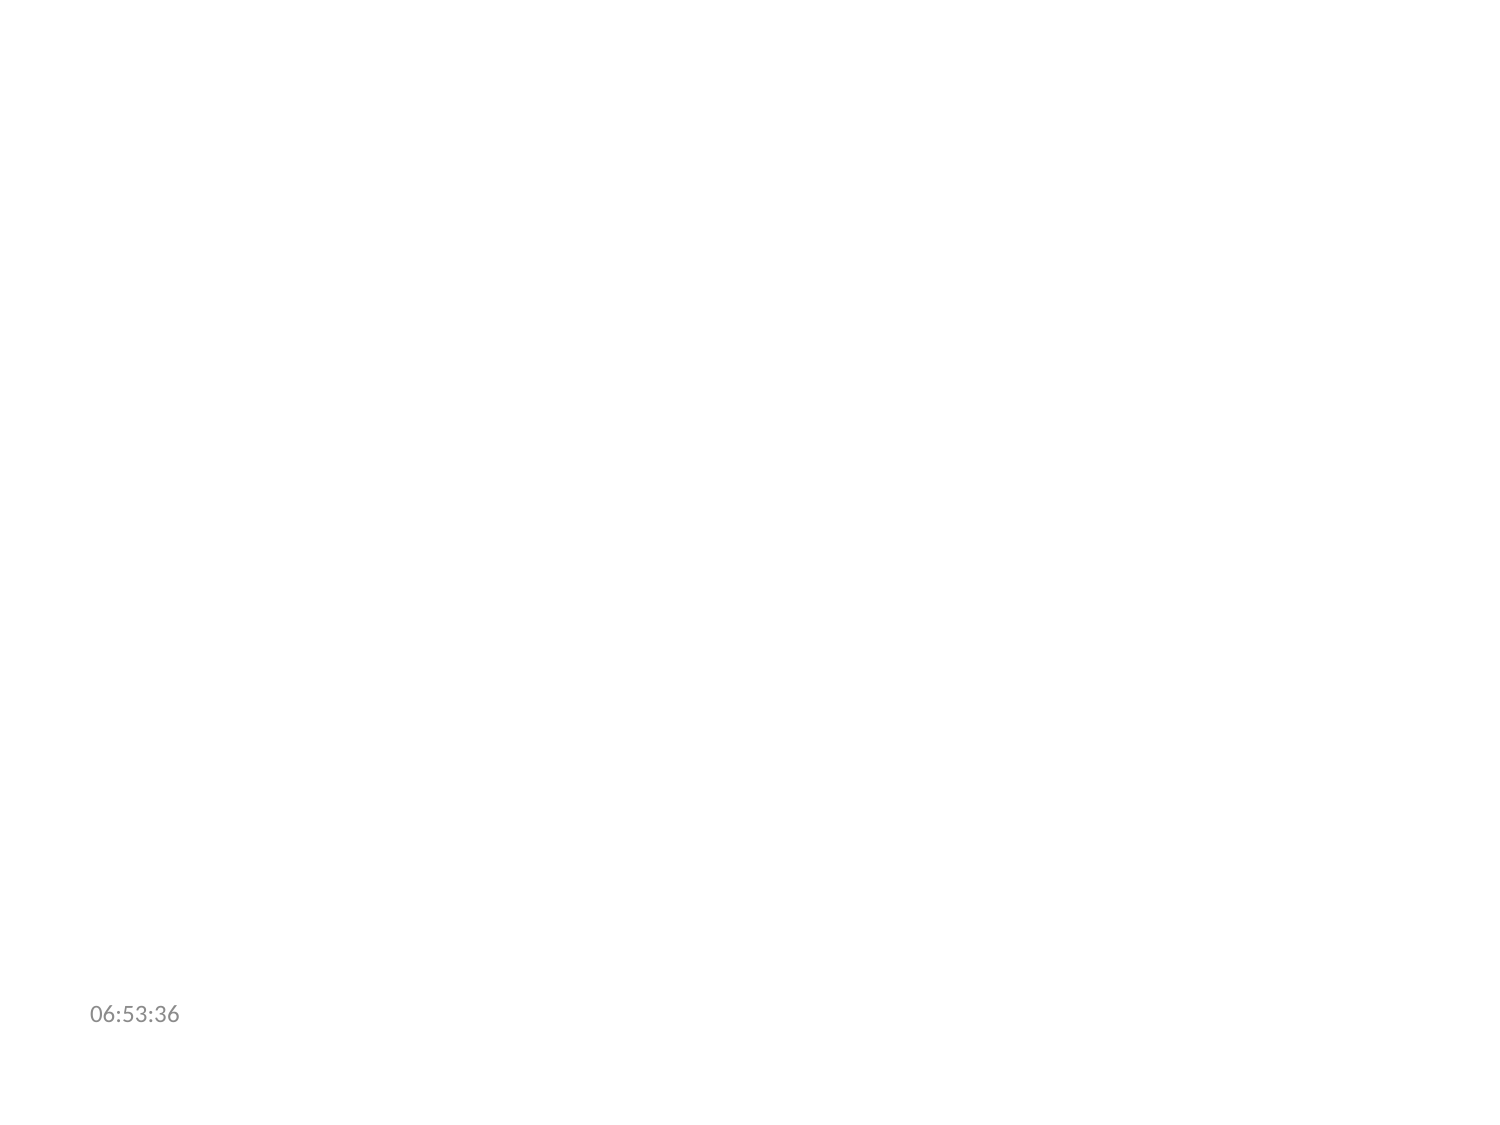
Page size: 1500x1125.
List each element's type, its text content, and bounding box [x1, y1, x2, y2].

text_box 15:35:09 [75, 982, 425, 1043]
